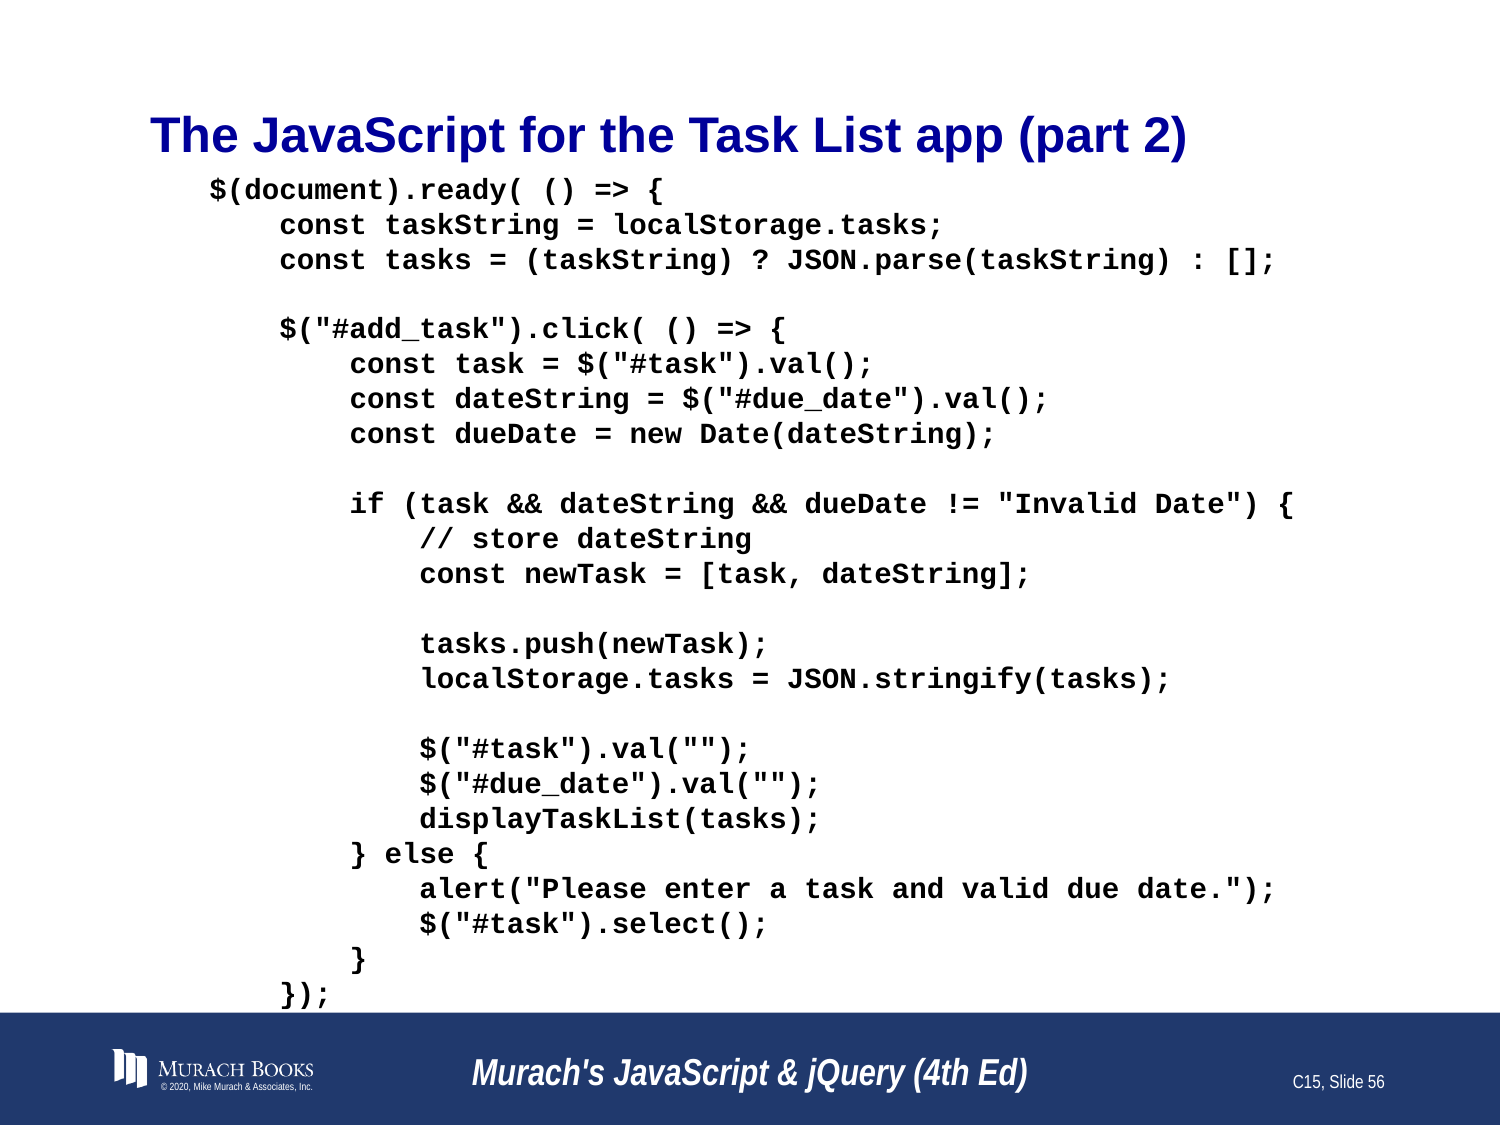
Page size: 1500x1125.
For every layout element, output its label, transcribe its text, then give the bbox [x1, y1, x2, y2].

footer © 2020, Mike Murach & Associates, Inc. [12, 1025, 463, 1100]
list $(document).ready( () => { const taskString = localStorage.tasks; const tasks = (taskString) ? JSON.parse(taskString) : []; $("#add_task").click( () => { const task = $("#task").val(); const dateString = $("#due_date").val(); const dueDate = new Date(dateString); if (task && dateString && dueDate != "Invalid Date") { // store dateString const newTask = [task, dateString]; tasks.push(newTask); localStorage.tasks = JSON.stringify(tasks); $("#task").val(""); $("#due_date").val(""); displayTaskList(tasks); } else { alert("Please enter a task and valid due date."); $("#task").select(); } }); [137, 162, 1350, 963]
slide_number C15, Slide 56 [1087, 1025, 1400, 1100]
slide_number Murach's JavaScript & jQuery (4th Ed) [463, 1025, 1050, 1100]
title The JavaScript for the Task List app (part 2) [150, 102, 1350, 162]
